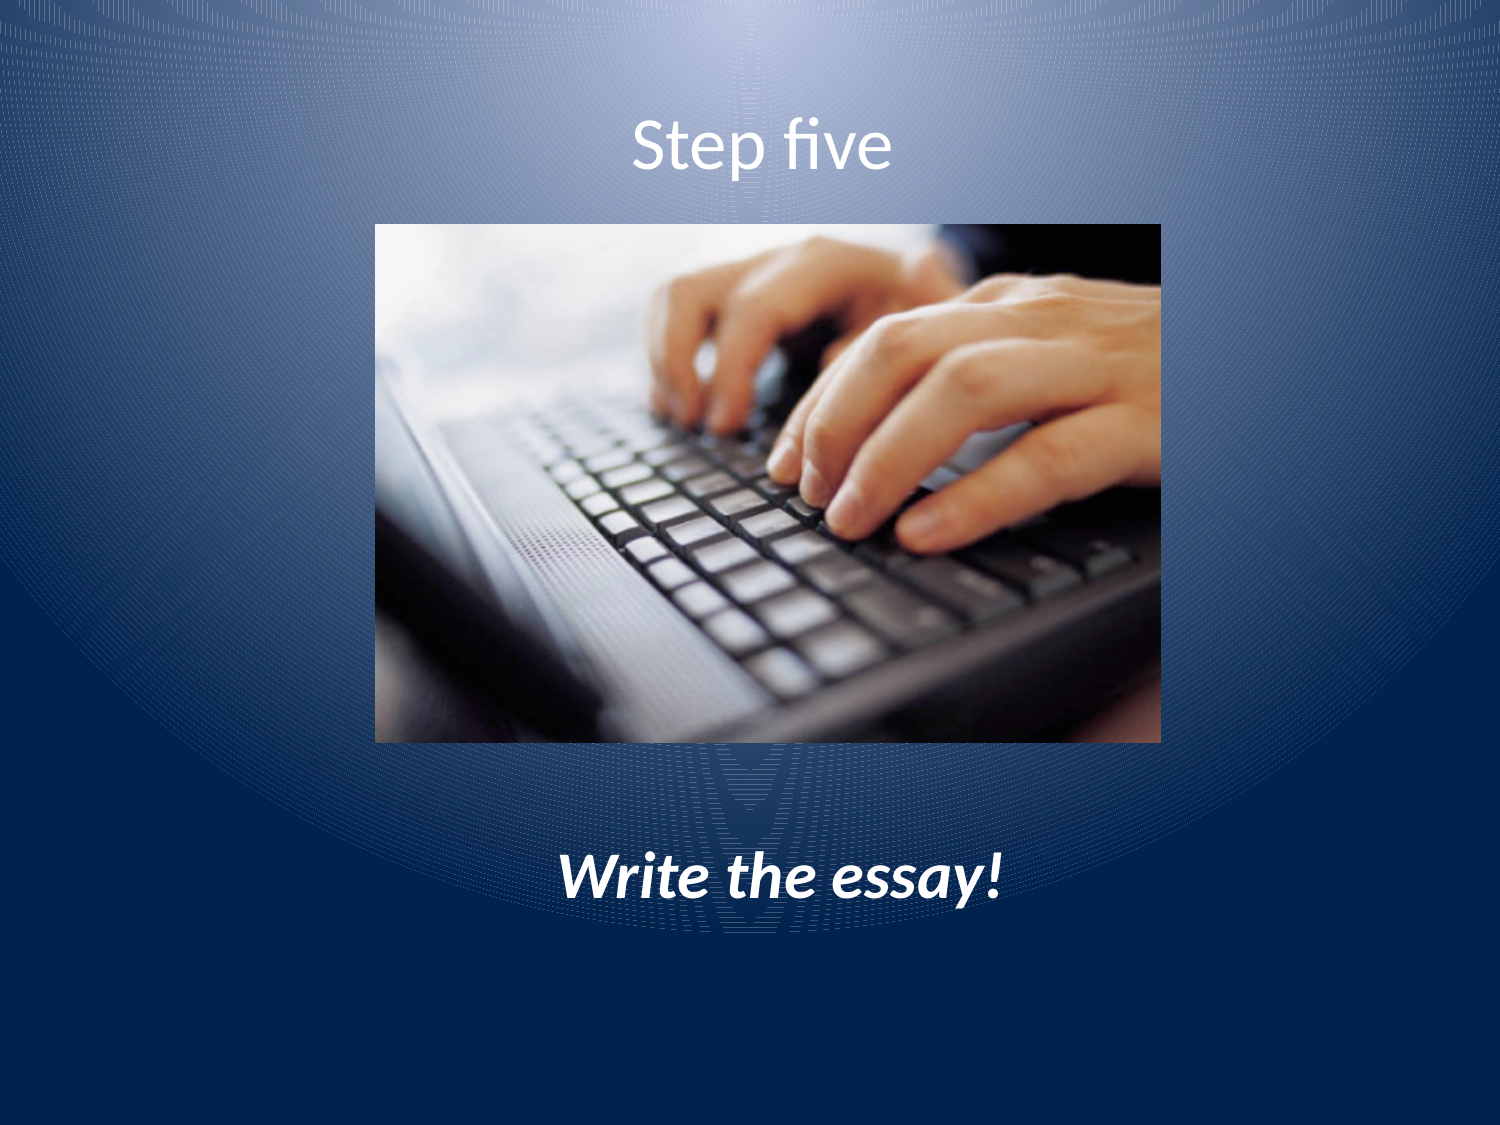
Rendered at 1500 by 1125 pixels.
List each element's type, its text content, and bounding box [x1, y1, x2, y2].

text_box Step five [187, 87, 1338, 193]
text_box Write the essay! [237, 824, 1325, 920]
picture [374, 224, 1162, 743]
